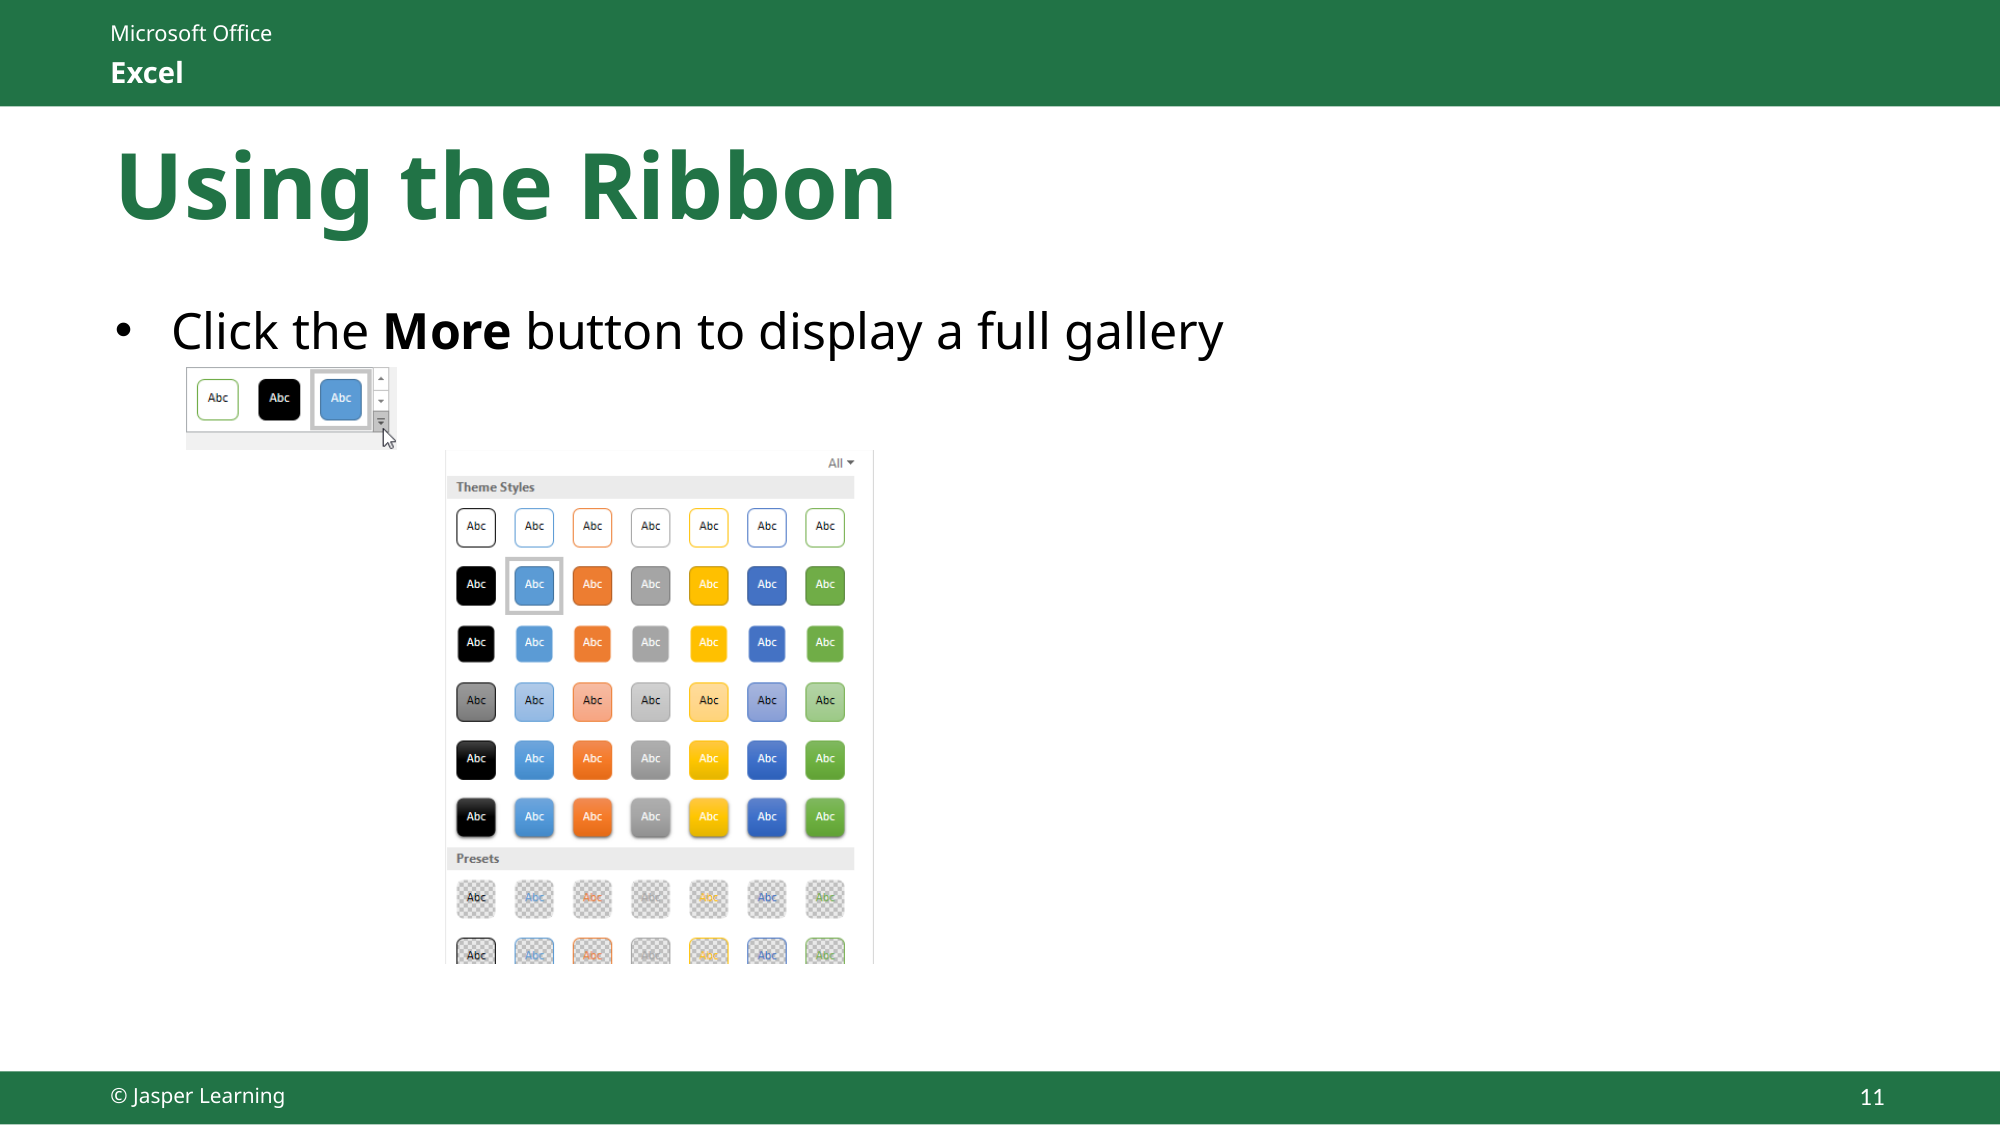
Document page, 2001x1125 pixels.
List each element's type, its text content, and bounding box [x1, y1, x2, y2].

footer © Jasper Learning [95, 1065, 729, 1125]
list Click the More button to display a full gallery [99, 283, 1900, 1026]
slide_number 11 [1433, 1065, 1900, 1125]
title Using the Ribbon [99, 118, 1866, 248]
picture [445, 449, 874, 964]
picture [186, 366, 397, 451]
